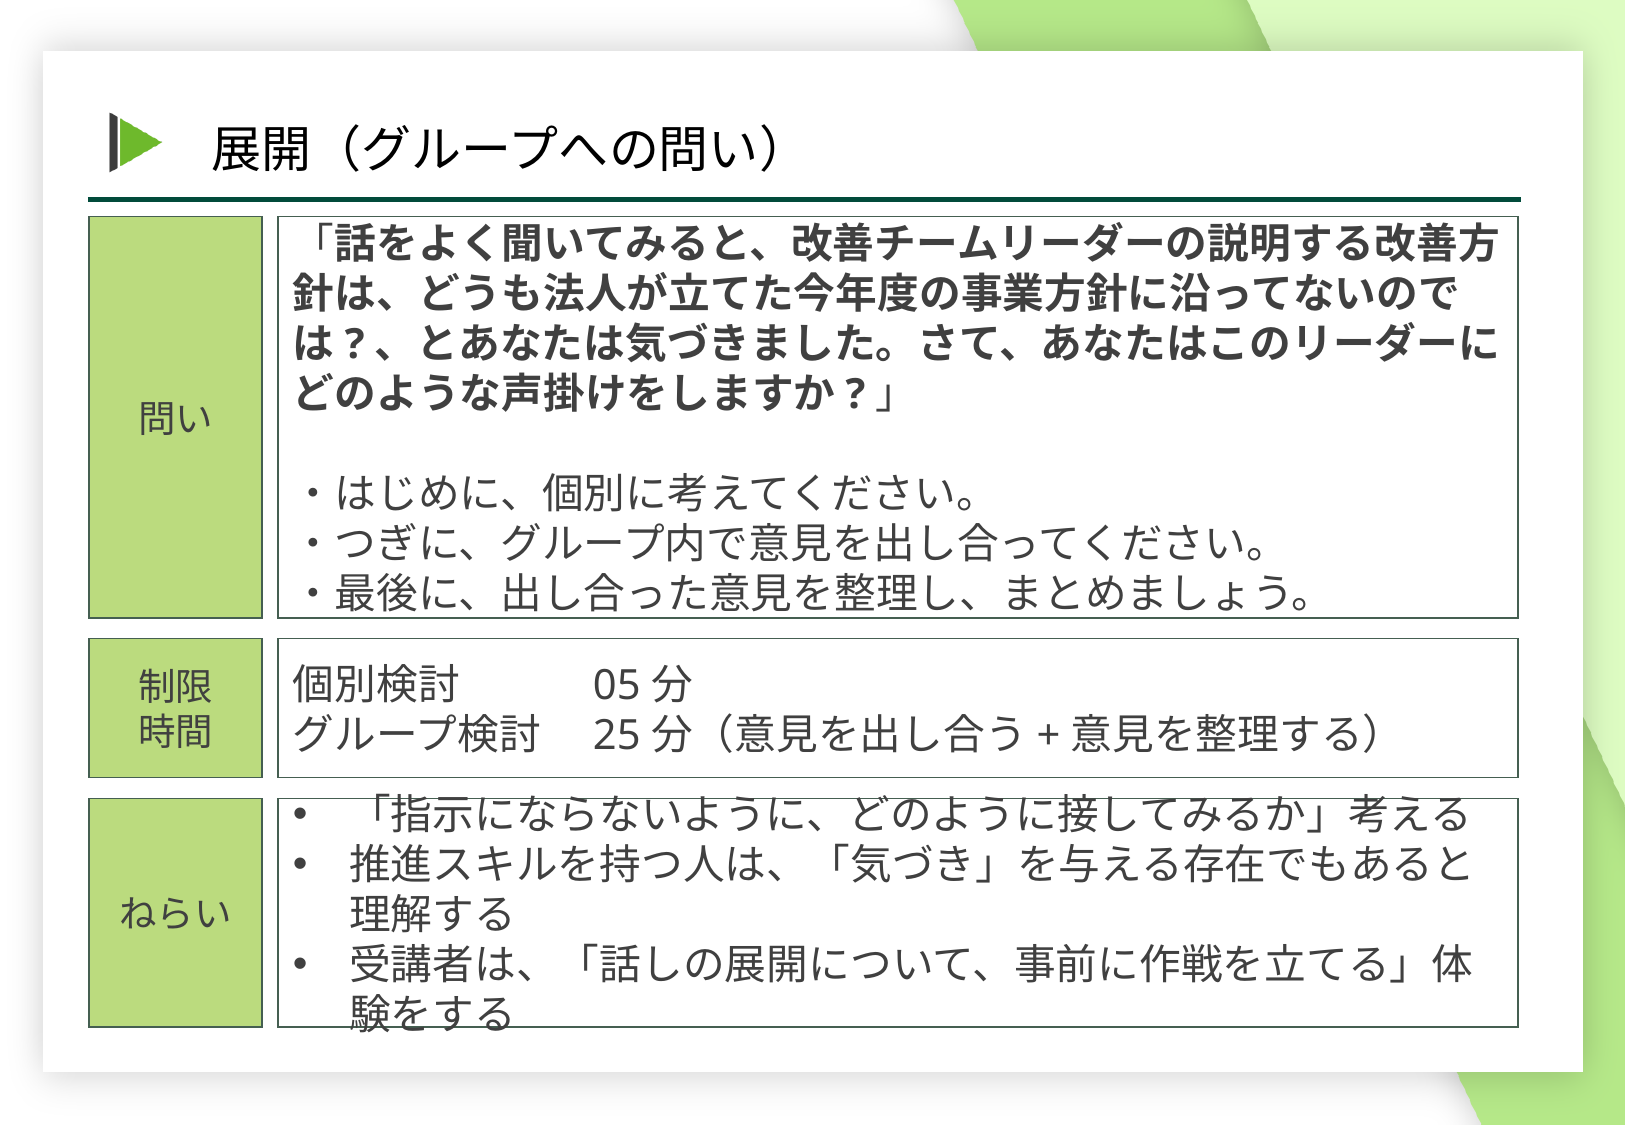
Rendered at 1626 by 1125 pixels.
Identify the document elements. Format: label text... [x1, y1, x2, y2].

text_box 制限 時間 [88, 638, 263, 779]
text_box ねらい [88, 797, 263, 1028]
text_box 「話をよく聞いてみると、改善チームリーダーの説明する改善方針は、どうも法人が立てた今年度の事業方針に沿ってないのでは?、とあなたは気づきました。さて、あなたはこのリーダーにどのような声掛けをしますか?」 ・はじめに、個別に考えてください。 ・つぎに、グループ内で意見を出し合ってください。 ・最後に、出し合った意見を整理し、まとめましょう。 [277, 216, 1519, 619]
text_box 「指示にならないように、どのように接してみるか」考える 推進スキルを持つ人は、「気づき」を与える存在でもあると理解する 受講者は、「話しの展開について、事前に作戦を立てる」体験をする [277, 797, 1519, 1028]
text_box 問い [88, 216, 263, 619]
text_box 個別検討 05分 グループ検討 25分（意見を出し合う+意見を整理する） [277, 638, 1519, 779]
picture [0, 0, 1625, 1125]
